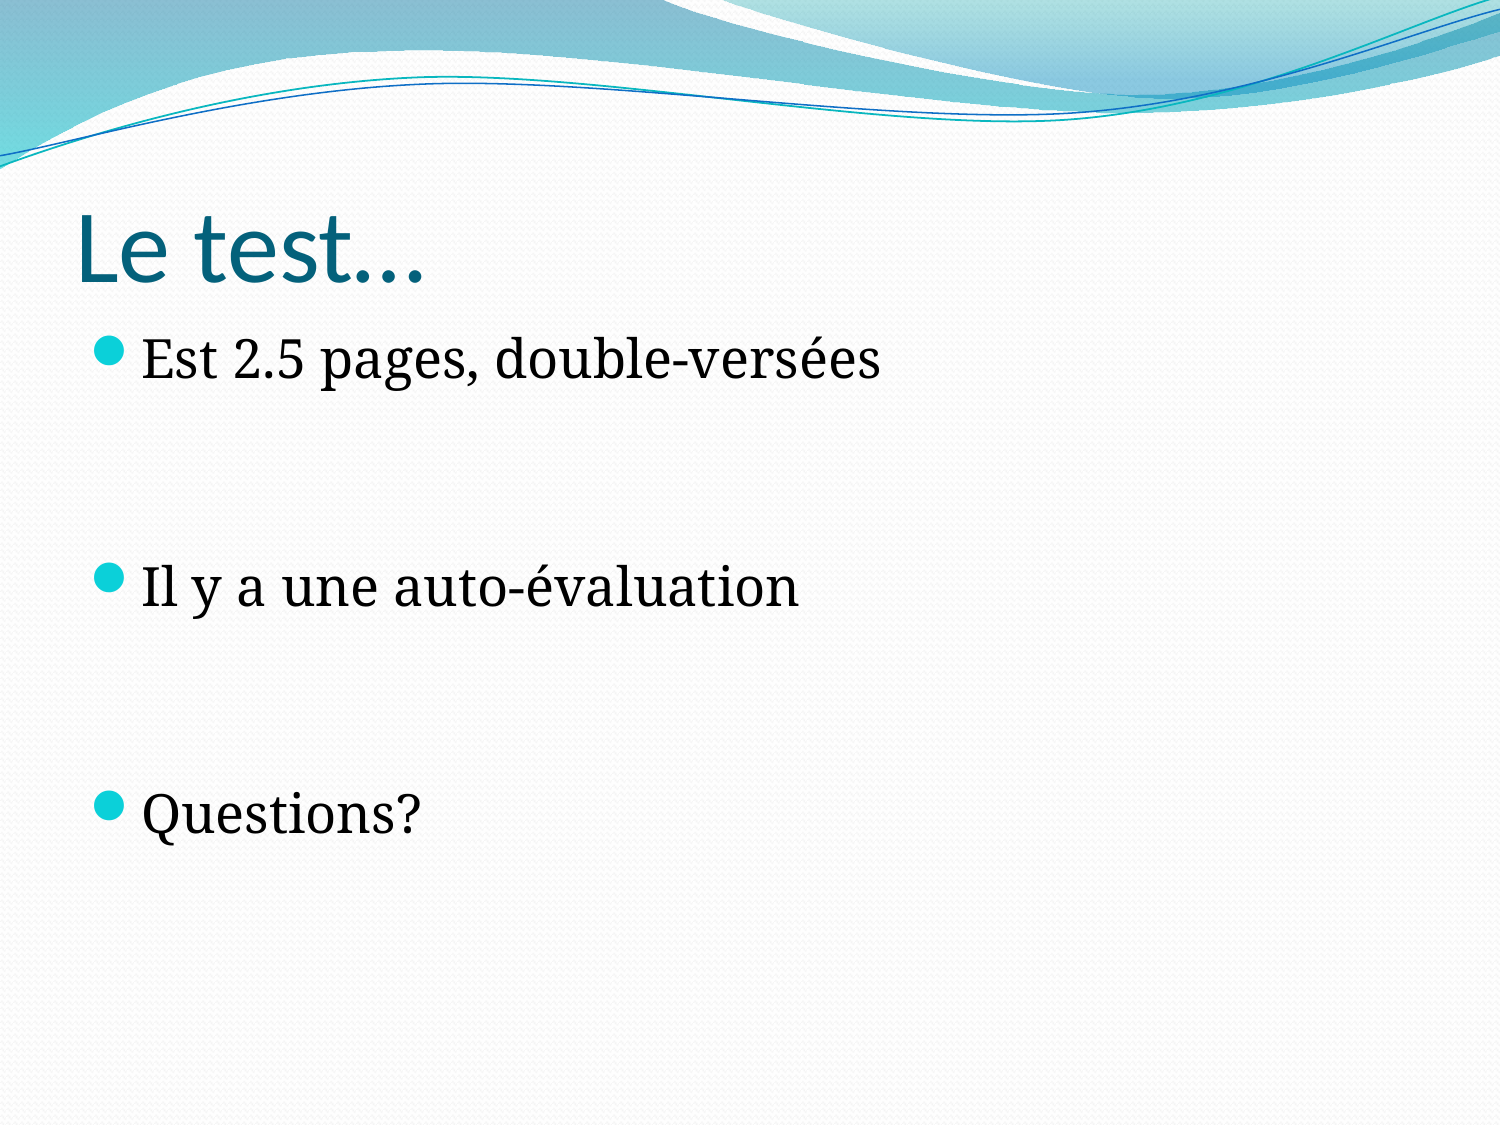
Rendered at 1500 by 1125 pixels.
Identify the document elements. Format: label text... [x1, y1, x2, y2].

list Est 2.5 pages, double-versées Il y a une auto-évaluation Questions? [75, 317, 1425, 1038]
title Le test… [75, 115, 1425, 303]
